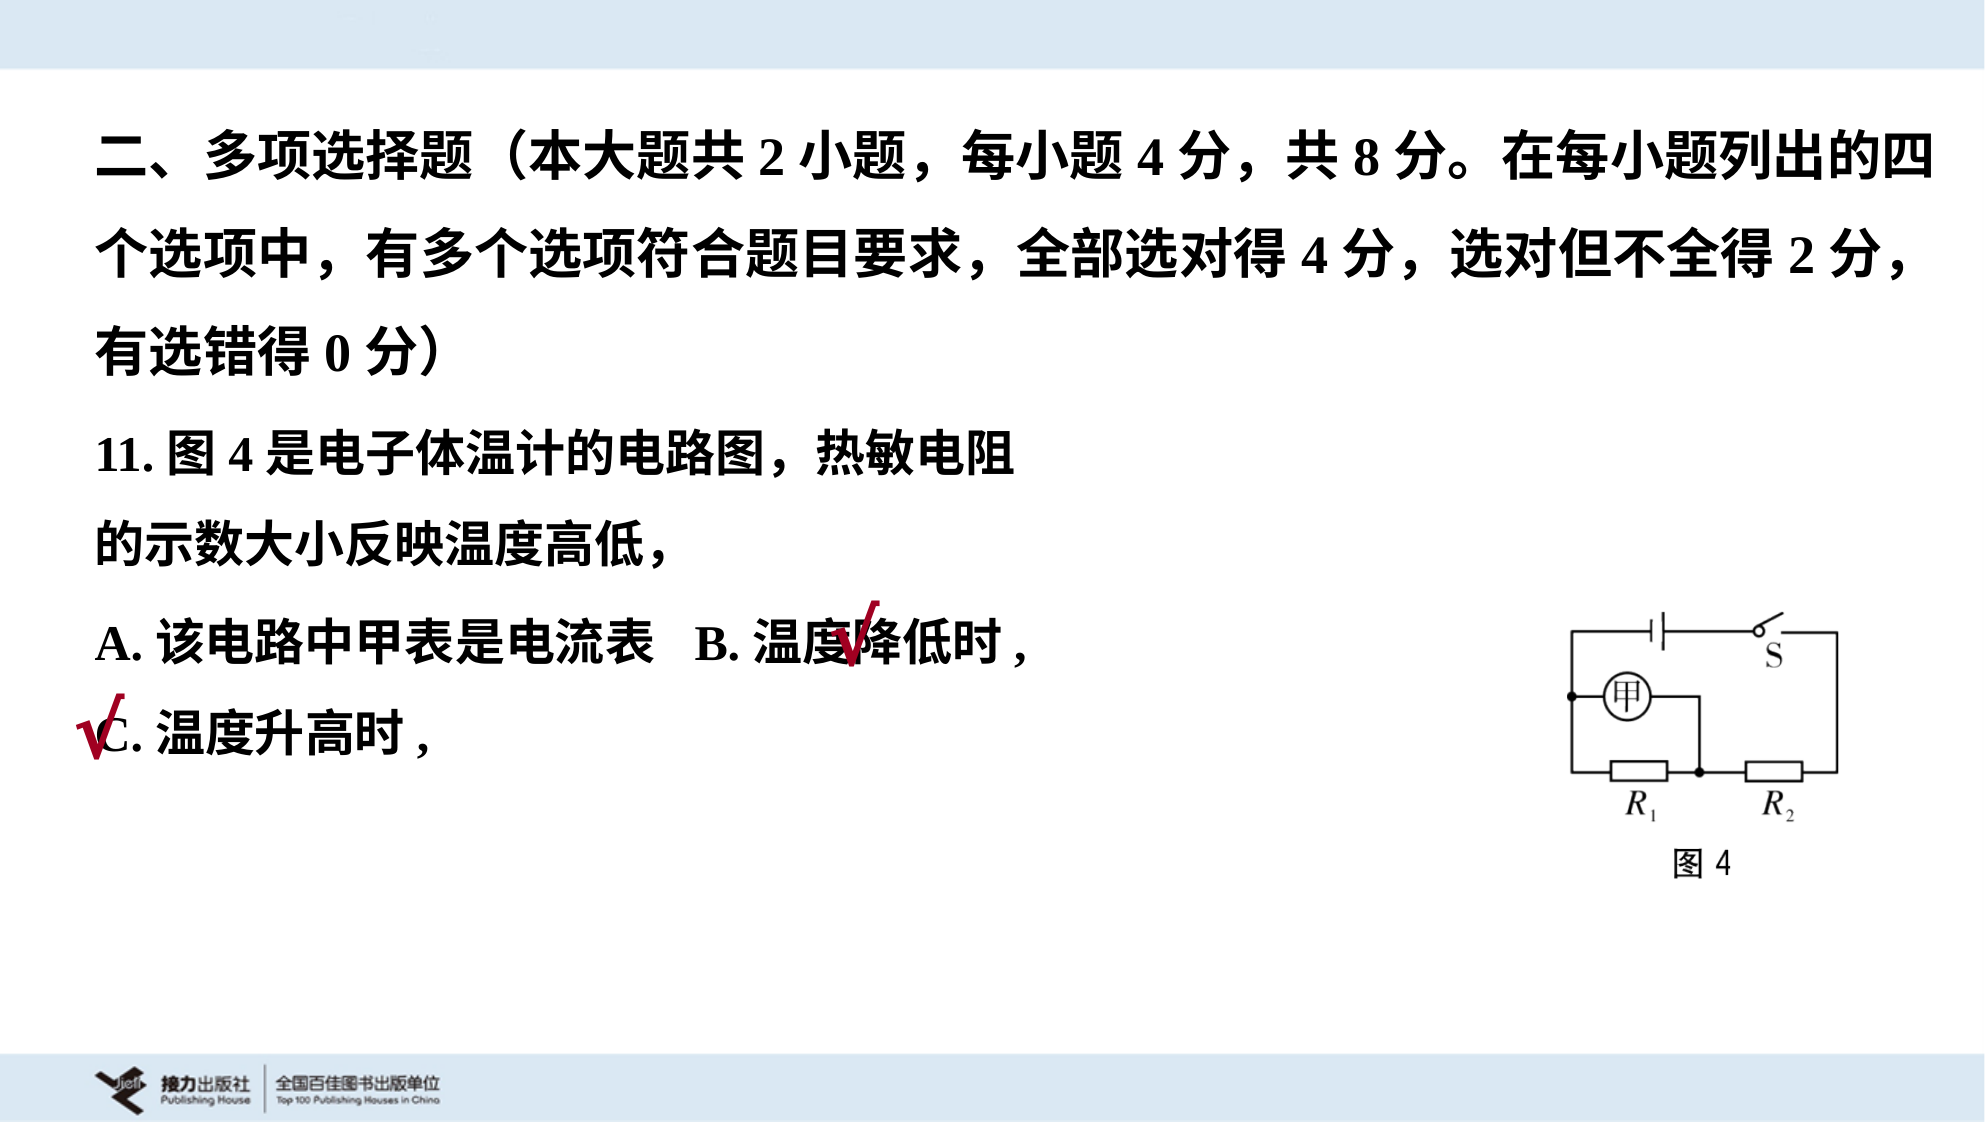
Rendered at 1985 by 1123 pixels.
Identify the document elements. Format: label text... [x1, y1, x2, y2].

text_box 二、多项选择题（本大题共2小题，每小题4分，共8分。在每小题列出的四 个选项中，有多个选项符合题目要求，全部选对得4分，选对但不全得2分， 有选错得0分） [94, 88, 1892, 401]
picture [0, 0, 1985, 1122]
text_box √ [73, 681, 209, 775]
text_box √ [828, 587, 880, 681]
